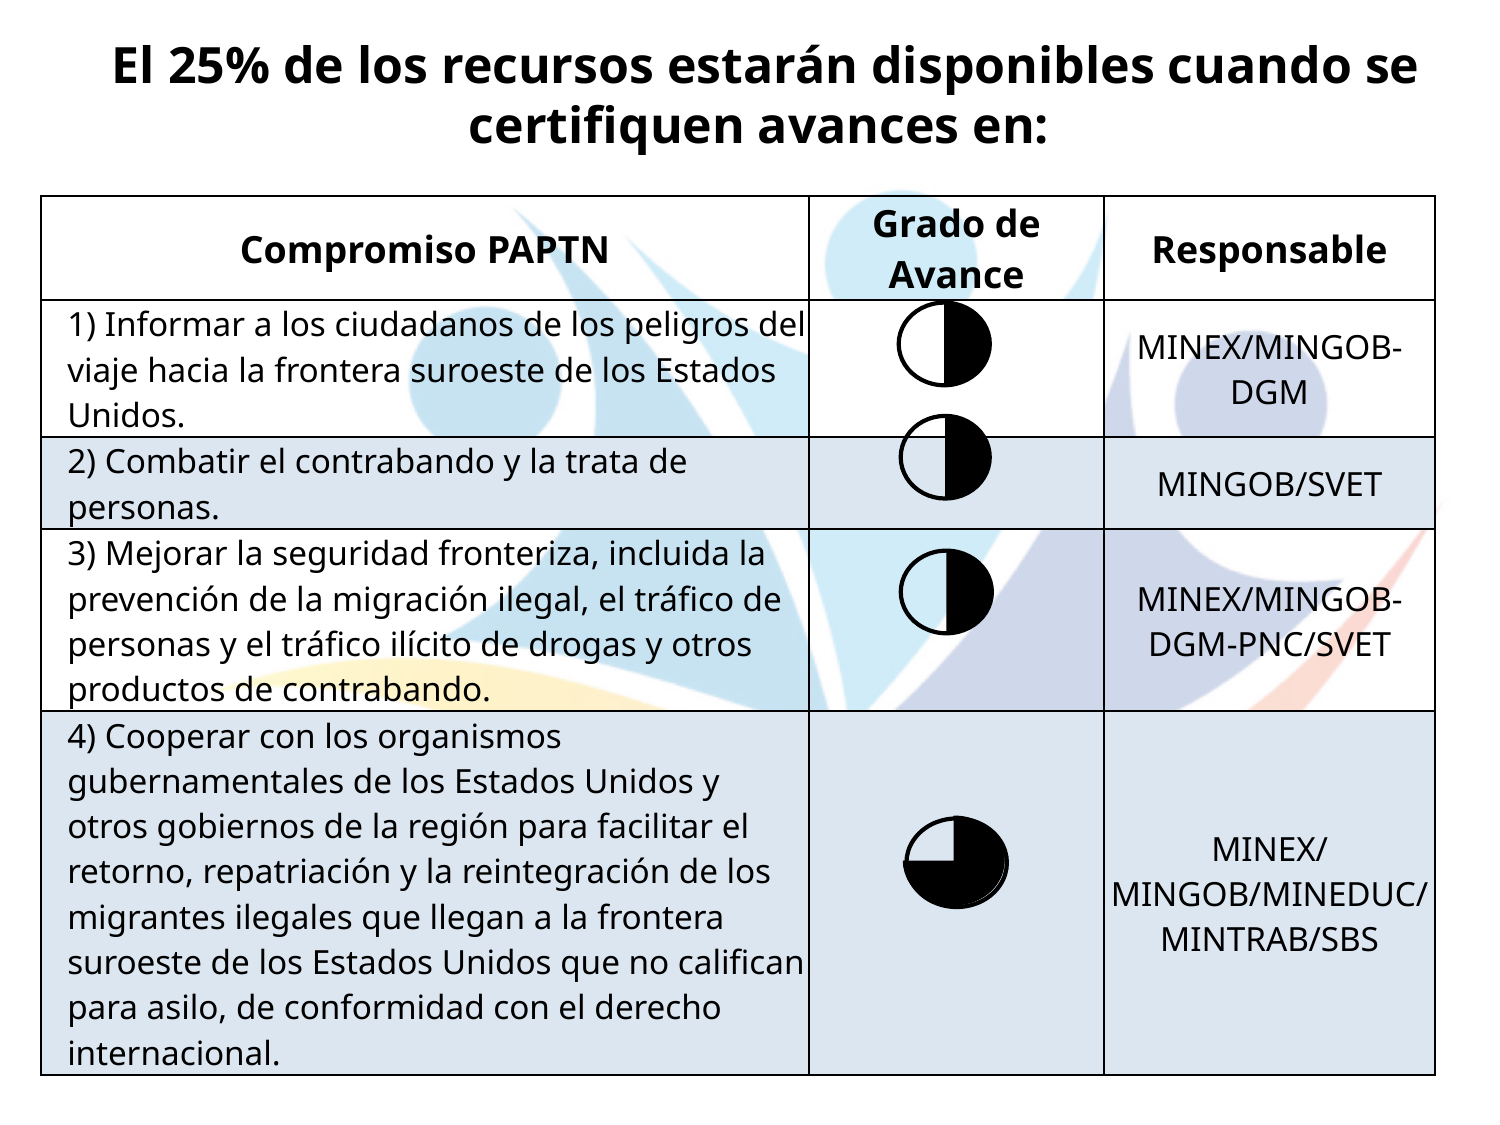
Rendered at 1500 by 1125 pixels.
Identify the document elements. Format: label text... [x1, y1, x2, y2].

title El 25% de los recursos estarán disponibles cuando se certifiquen avances en: [30, 0, 1500, 188]
table_cell [810, 438, 1103, 528]
table_cell MINEX/ MINGOB/MINEDUC/MINTRAB/SBS [1105, 712, 1434, 1074]
table_cell MINEX/MINGOB-DGM-PNC/SVET [1105, 530, 1434, 710]
table_cell MINEX/MINGOB-DGM [1105, 301, 1434, 436]
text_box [900, 415, 990, 499]
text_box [903, 816, 1008, 908]
table_cell [810, 530, 1103, 710]
table_cell 2) Combatir el contrabando y la trata de personas. [42, 438, 808, 528]
table_cell 4) Cooperar con los organismos gubernamentales de los Estados Unidos y otros gobiernos de la región para facilitar el retorno, repatriación y la reintegración de los migrantes ilegales que llegan a la frontera suroeste de los Estados Unidos que no califican para asilo, de conformidad con el derecho internacional. [42, 712, 808, 1074]
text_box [900, 550, 993, 634]
table_cell 3) Mejorar la seguridad fronteriza, incluida la prevención de la migración ilegal, el tráfico de personas y el tráfico ilícito de drogas y otros productos de contrabando. [42, 530, 808, 710]
table_header Compromiso PAPTN [42, 197, 808, 299]
table_header Grado de Avance [810, 197, 1103, 299]
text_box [898, 302, 991, 386]
table_header Responsable [1105, 197, 1434, 299]
table_cell MINGOB/SVET [1105, 438, 1434, 528]
table_cell [810, 301, 1103, 436]
table_cell 1) Informar a los ciudadanos de los peligros del viaje hacia la frontera suroeste de los Estados Unidos. [42, 301, 808, 436]
table_cell [810, 712, 1103, 1074]
